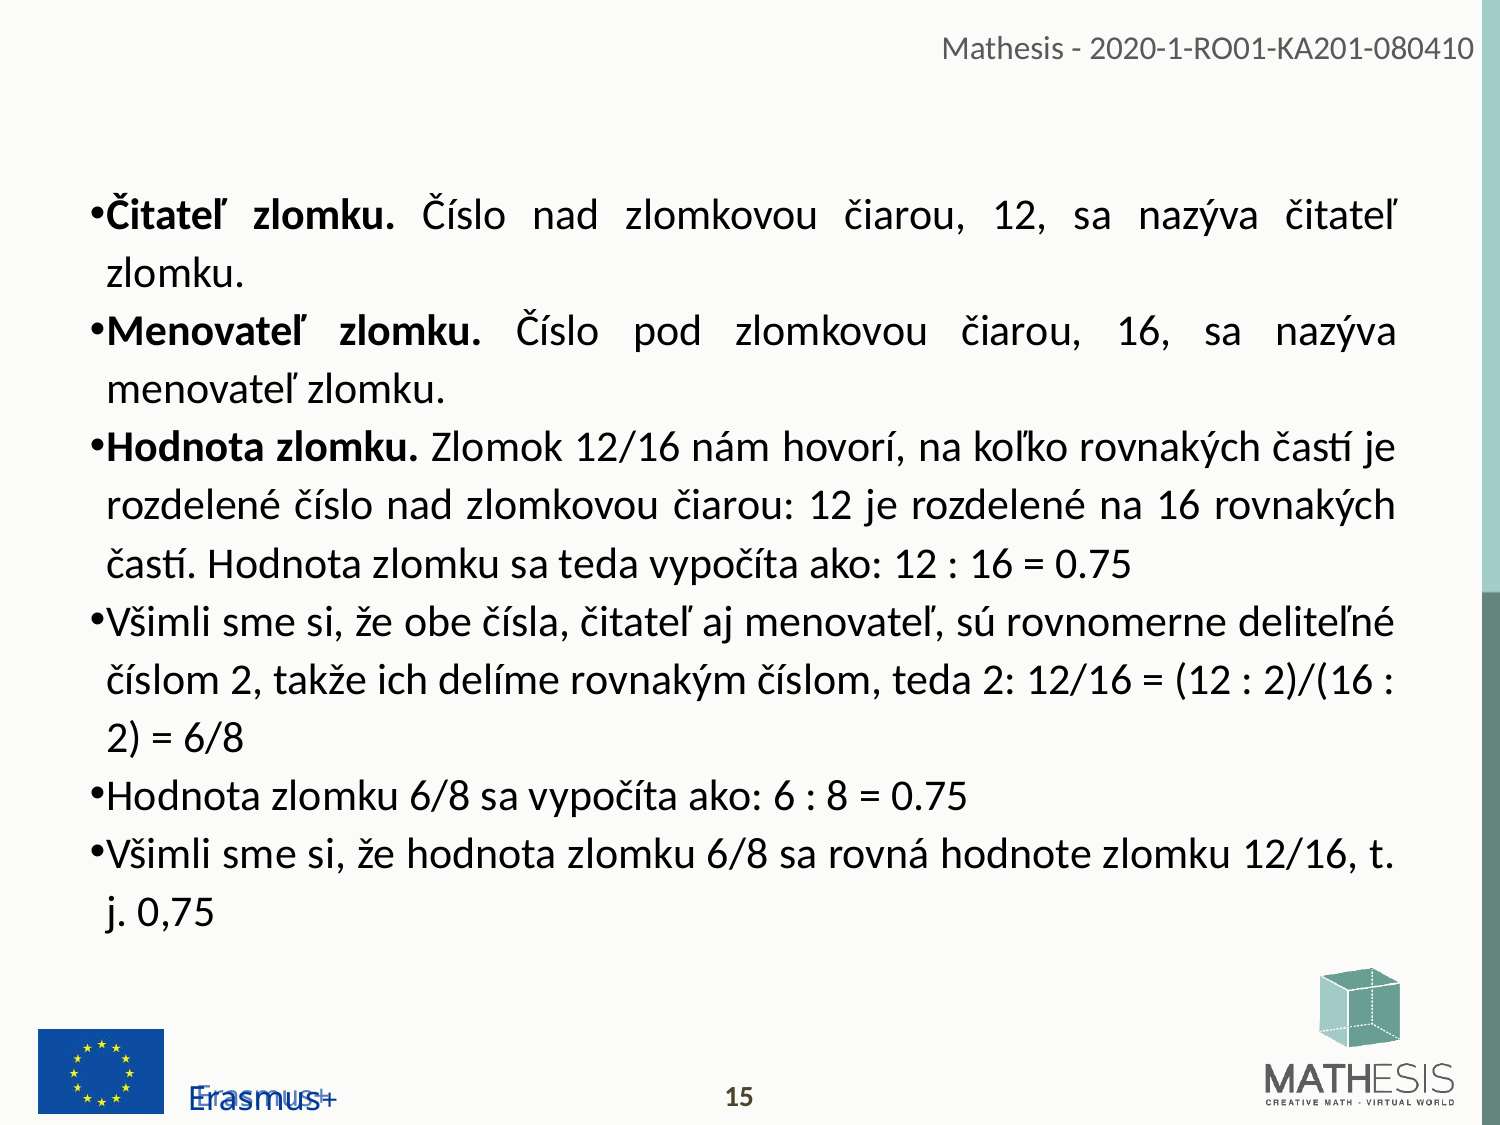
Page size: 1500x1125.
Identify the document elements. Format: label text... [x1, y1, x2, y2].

list Čitateľ zlomku. Číslo nad zlomkovou čiarou, 12, sa nazýva čitateľ zlomku. Menovateľ zlomku. Číslo pod zlomkovou čiarou, 16, sa nazýva menovateľ zlomku. Hodnota zlomku. Zlomok 12/16 nám hovorí, na koľko rovnakých častí je rozdelené číslo nad zlomkovou čiarou: 12 je rozdelené na 16 rovnakých častí. Hodnota zlomku sa teda vypočíta ako: 12 : 16 = 0.75 Všimli sme si, že obe čísla, čitateľ aj menovateľ, sú rovnomerne deliteľné číslom 2, takže ich delíme rovnakým číslom, teda 2: 12/16 = (12 : 2)/(16 : 2) = 6/8 Hodnota zlomku 6/8 sa vypočíta ako: 6 : 8 = 0.75 Všimli sme si, že hodnota zlomku 6/8 sa rovná hodnote zlomku 12/16, t. j. 0,75 [75, 173, 1425, 953]
picture [38, 1029, 164, 1114]
